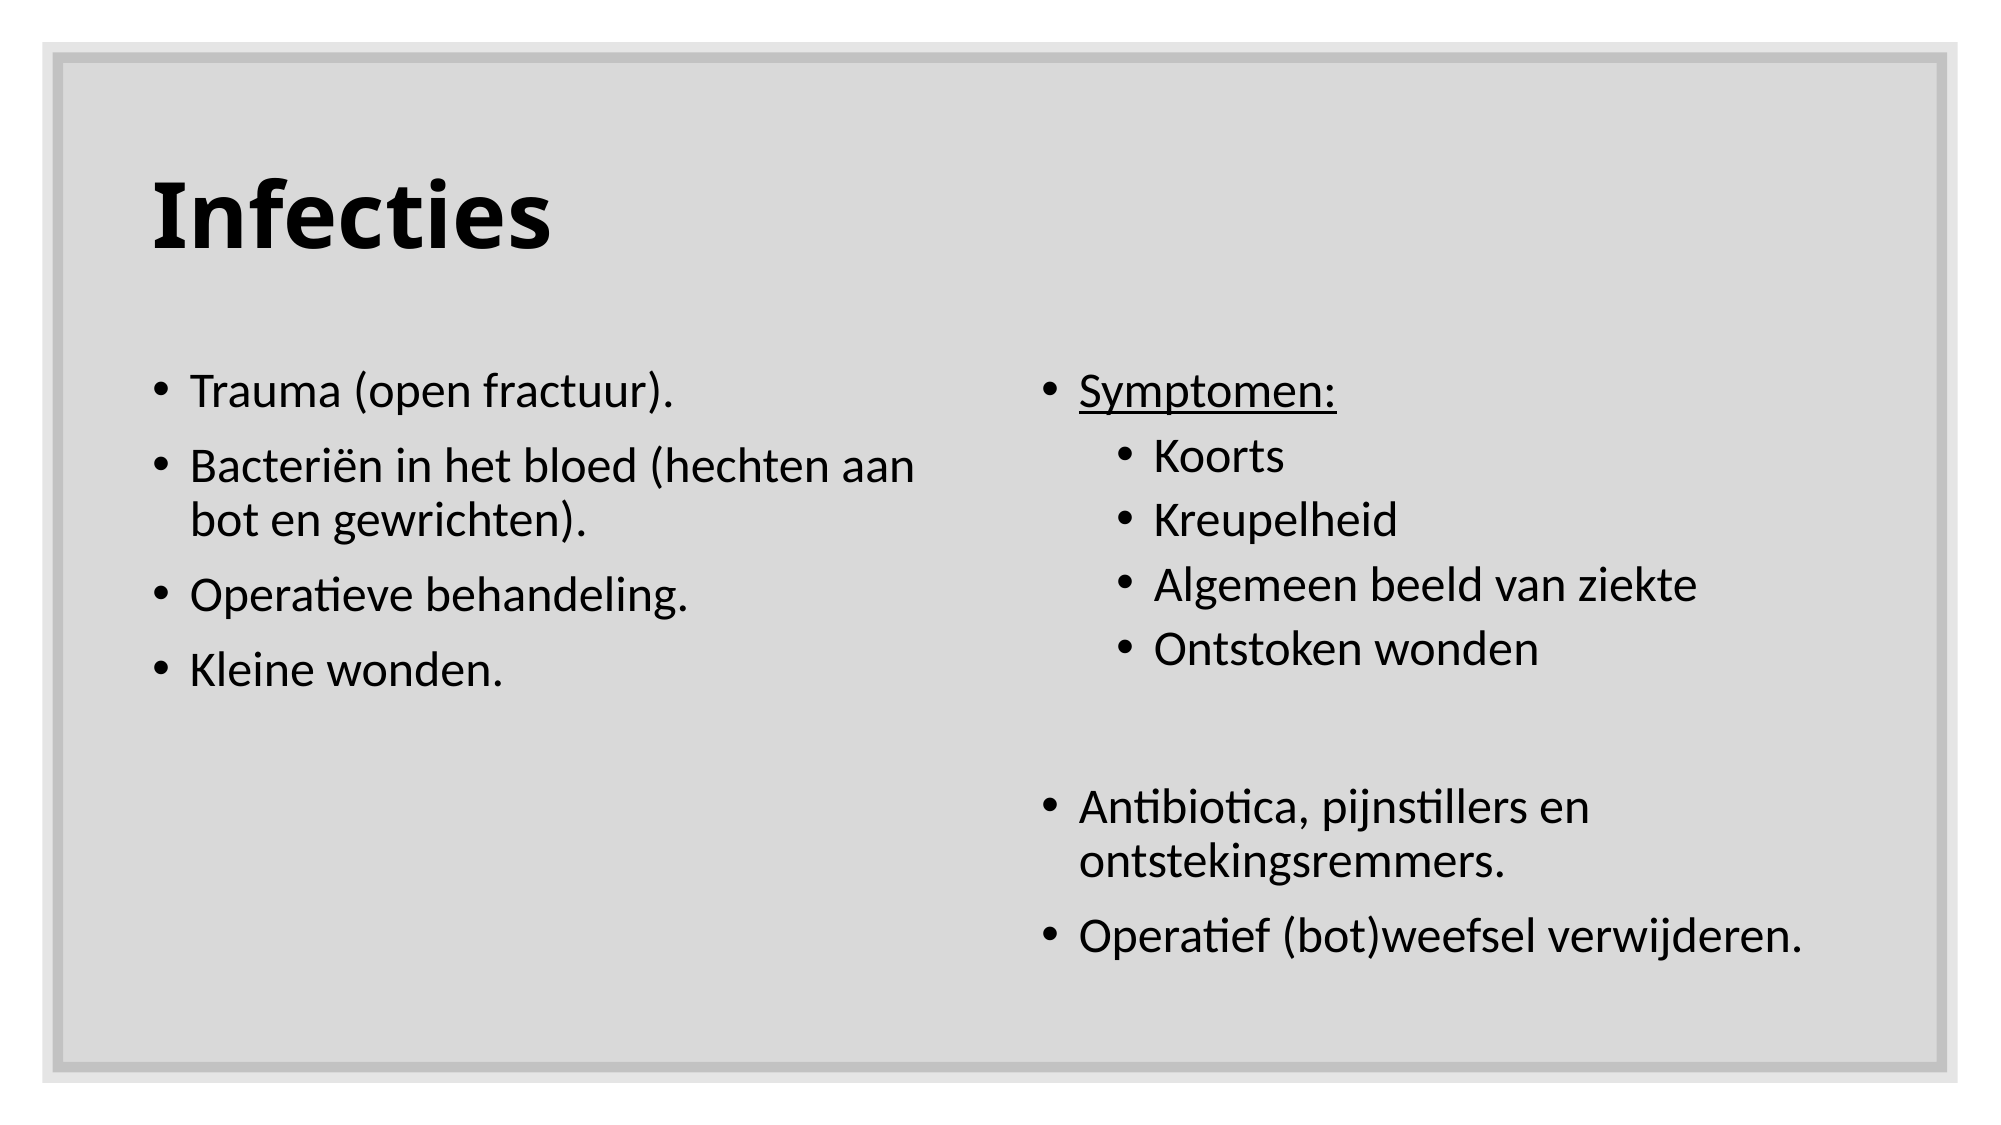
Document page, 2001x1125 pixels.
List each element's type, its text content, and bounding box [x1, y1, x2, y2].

list Symptomen: Koorts Kreupelheid Algemeen beeld van ziekte Ontstoken wonden Antibiotica, pijnstillers en ontstekingsremmers. Operatief (bot)weefsel verwijderen. [1026, 357, 1863, 980]
text_box [52, 51, 1948, 1073]
title Infecties [137, 109, 1863, 328]
list Trauma (open fractuur). Bacteriën in het bloed (hechten aan bot en gewrichten). Operatieve behandeling. Kleine wonden. [137, 357, 974, 980]
